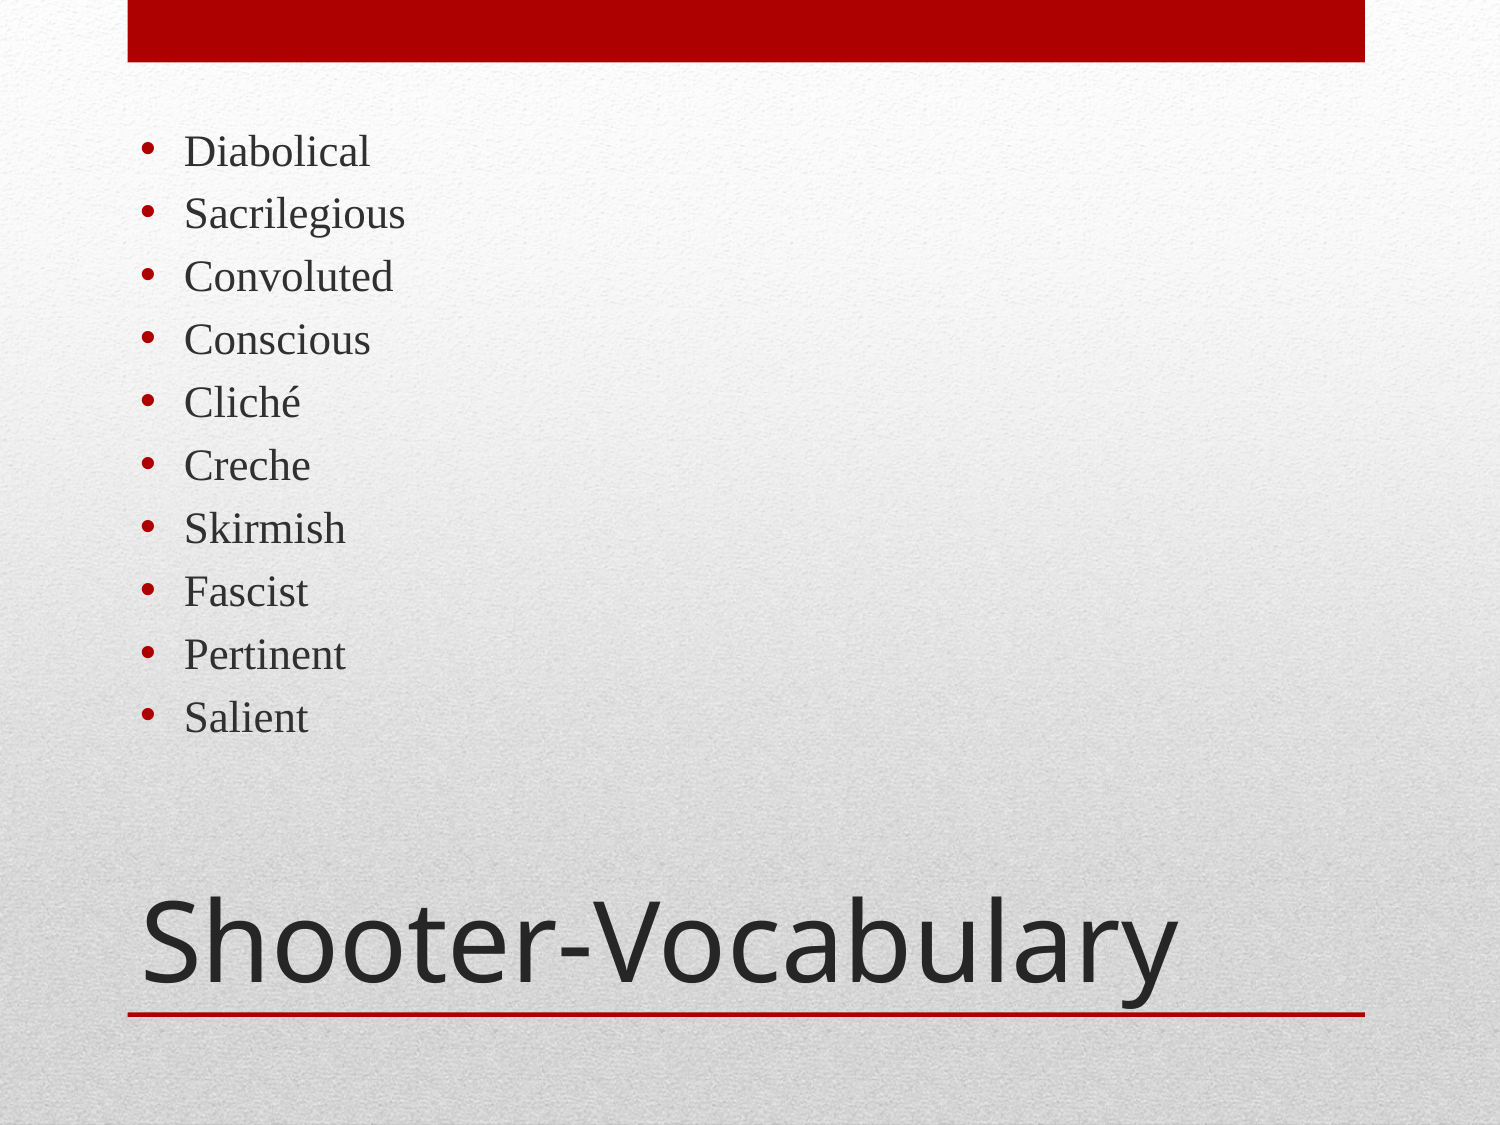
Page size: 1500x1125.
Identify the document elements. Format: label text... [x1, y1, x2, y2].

list Diabolical Sacrilegious Convoluted Conscious Cliché Creche Skirmish Fascist Pertinent Salient [125, 112, 1363, 750]
title Shooter-Vocabulary [125, 750, 1238, 1013]
